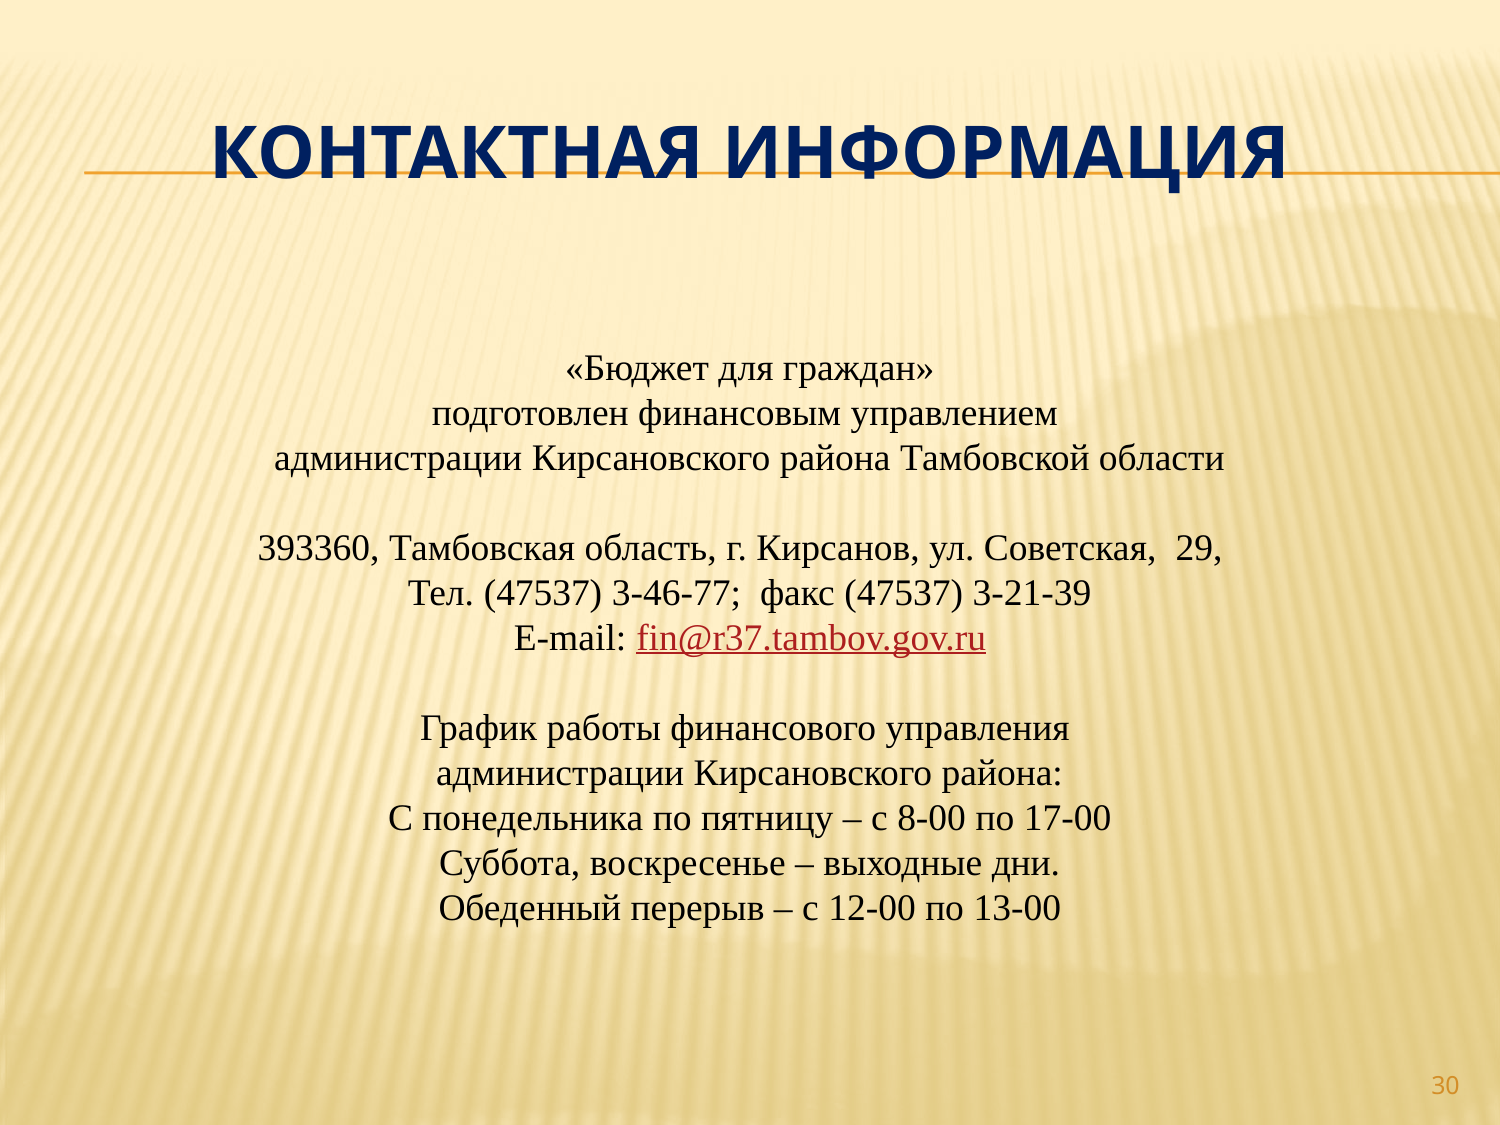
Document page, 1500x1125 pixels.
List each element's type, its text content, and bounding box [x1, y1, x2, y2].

list «Бюджет для граждан» подготовлен финансовым управлением администрации Кирсановского района Тамбовской области 393360, Тамбовская область, г. Кирсанов, ул. Советская, 29, Тел. (47537) 3-46-77; факс (47537) 3-21-39 Е-mail: fin@r37.tambov.gov.ru График работы финансового управления администрации Кирсановского района: С понедельника по пятницу – с 8-00 по 17-00 Суббота, воскресенье – выходные дни. Обеденный перерыв – с 12-00 по 13-00 [76, 255, 1424, 1047]
title Контактная информация [76, 90, 1424, 209]
slide_number 30 [1350, 1061, 1475, 1103]
